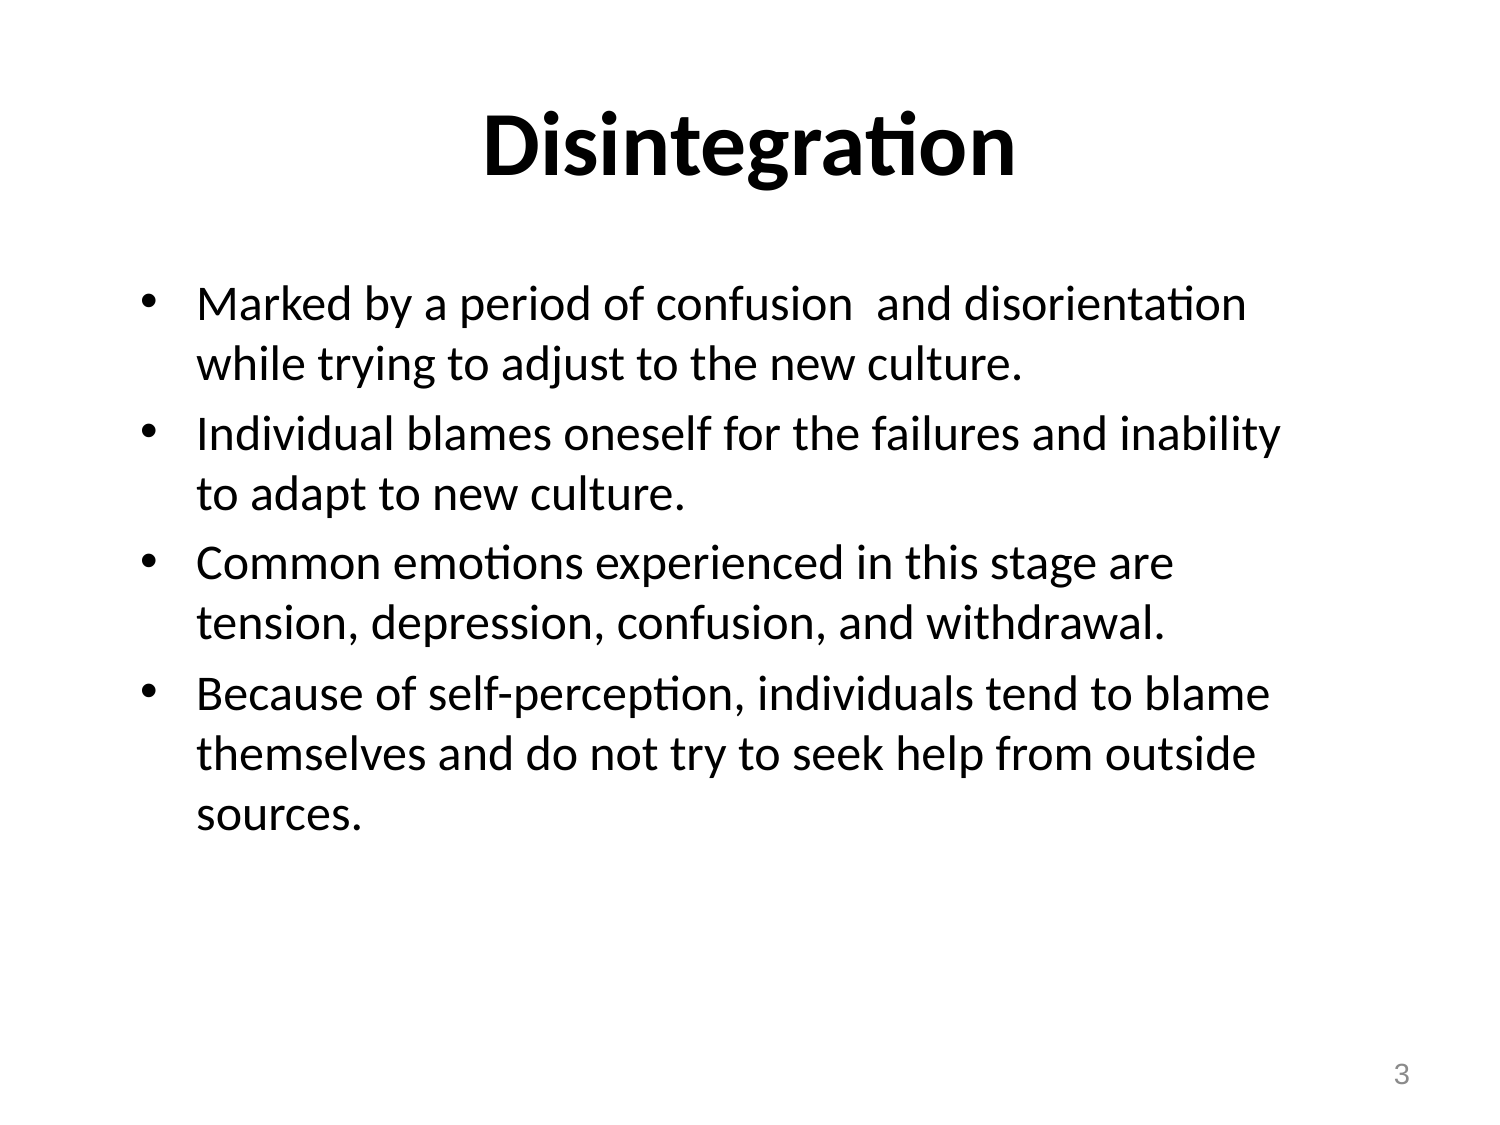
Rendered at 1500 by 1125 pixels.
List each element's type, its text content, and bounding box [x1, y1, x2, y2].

title Disintegration [75, 45, 1425, 233]
slide_number 3 [1074, 1042, 1425, 1103]
list Marked by a period of confusion and disorientation while trying to adjust to the new culture. Individual blames oneself for the failures and inability to adapt to new culture. Common emotions experienced in this stage are tension, depression, confusion, and withdrawal. Because of self-perception, individuals tend to blame themselves and do not try to seek help from outside sources. [125, 262, 1350, 1013]
